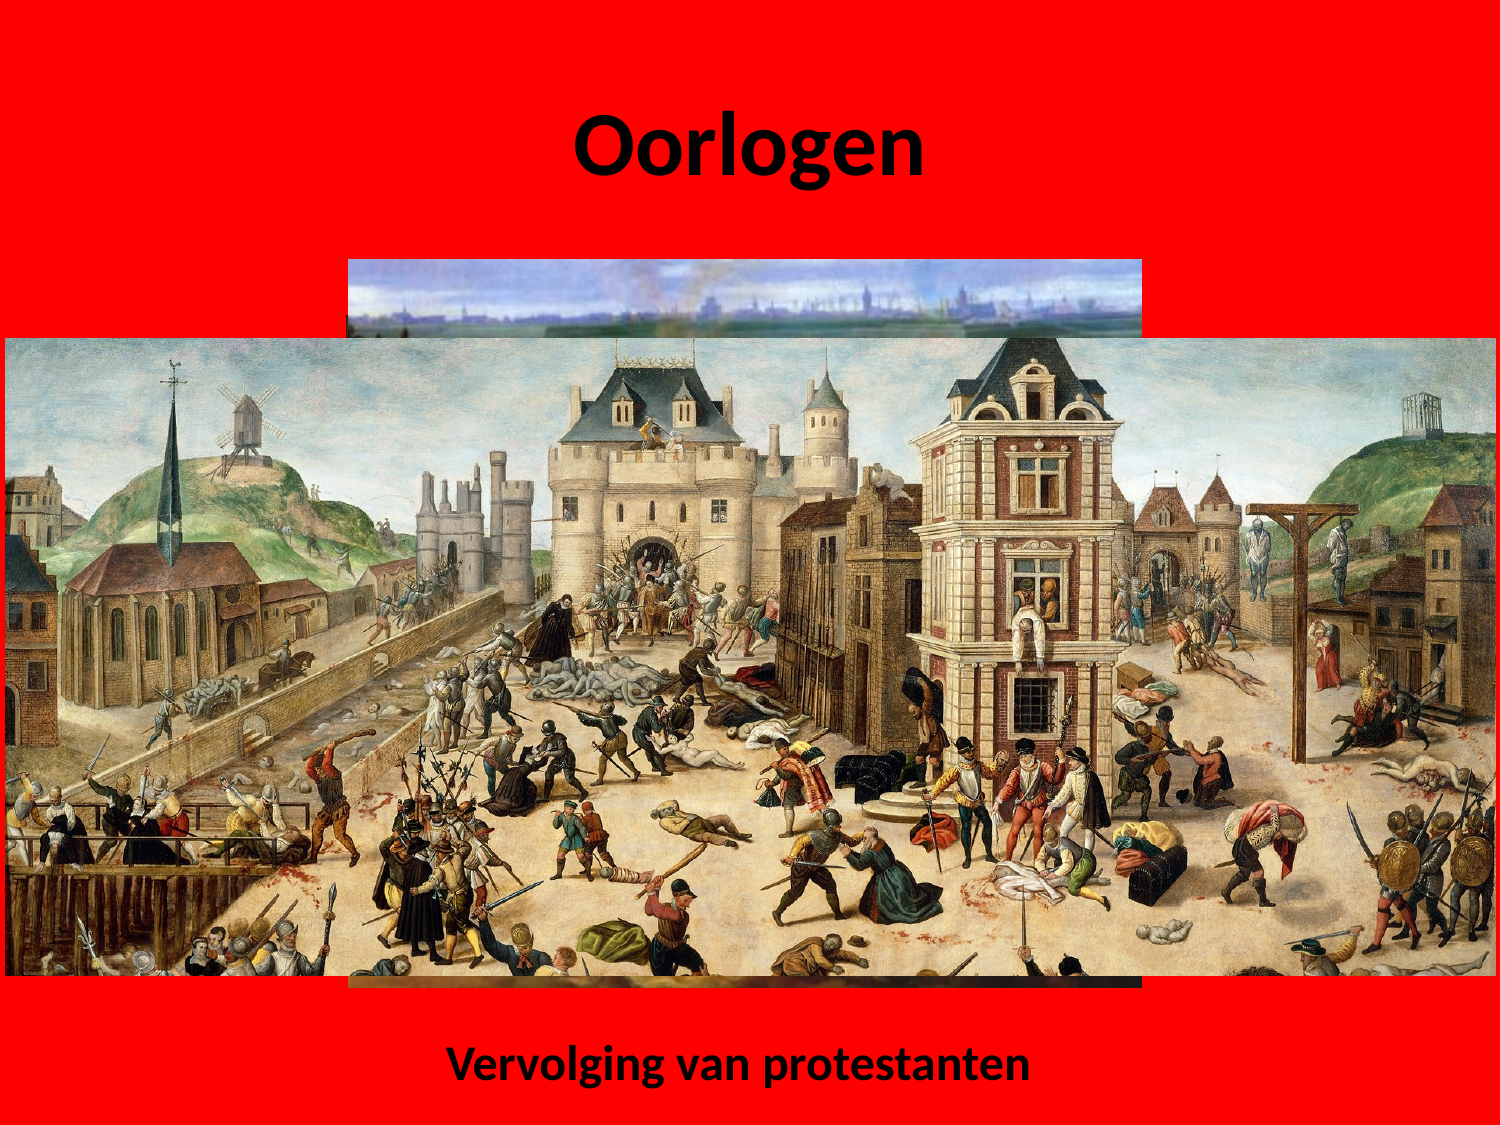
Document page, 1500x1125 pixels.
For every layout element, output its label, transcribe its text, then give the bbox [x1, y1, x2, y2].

title Oorlogen [75, 45, 1425, 233]
picture [5, 259, 1496, 988]
text_box Vervolging van protestanten [431, 1023, 1093, 1098]
